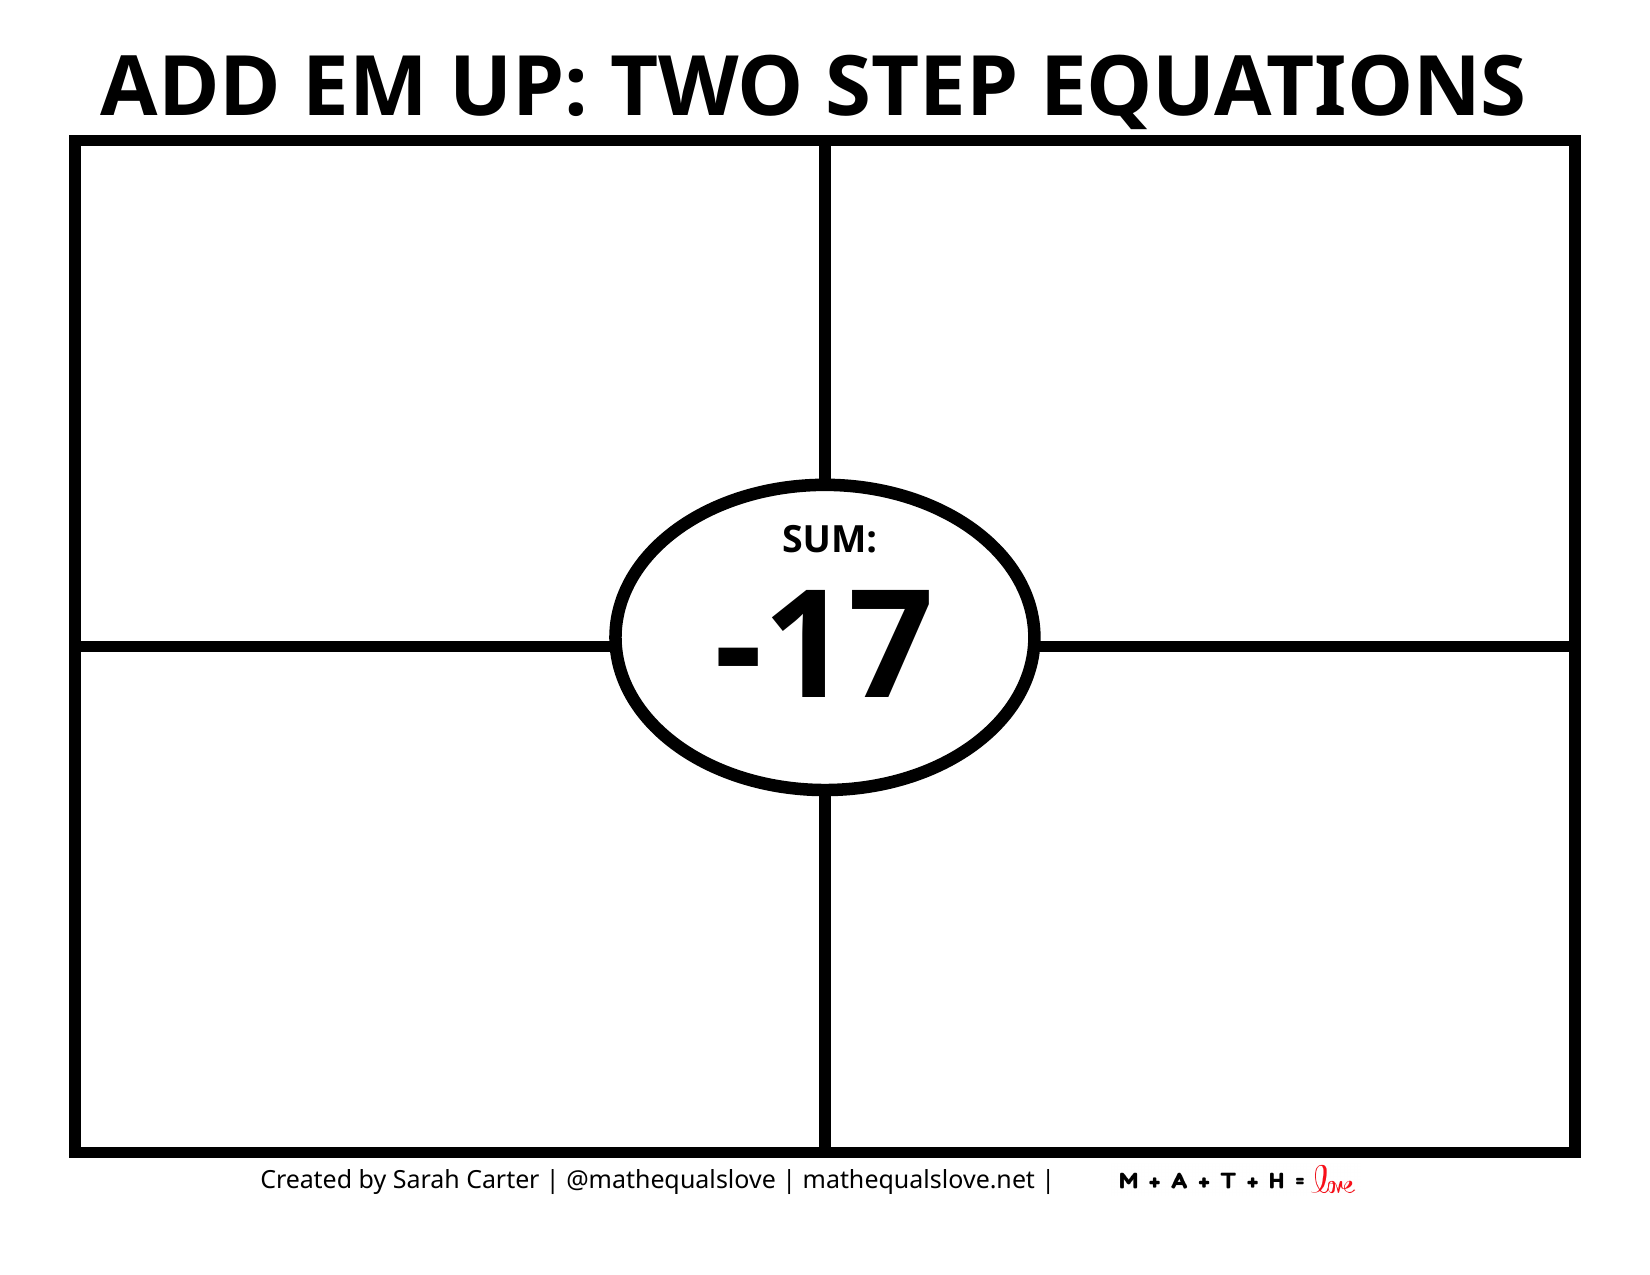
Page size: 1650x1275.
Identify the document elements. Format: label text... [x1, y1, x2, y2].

picture [1111, 1163, 1361, 1196]
text_box Created by Sarah Carter | @mathequalslove | mathequalslove.net | [245, 1156, 1650, 1201]
text_box ADD EM UP: TWO STEP EQUATIONS [74, 24, 1575, 140]
text_box SUM: [767, 507, 911, 568]
text_box -17 [614, 483, 1036, 792]
